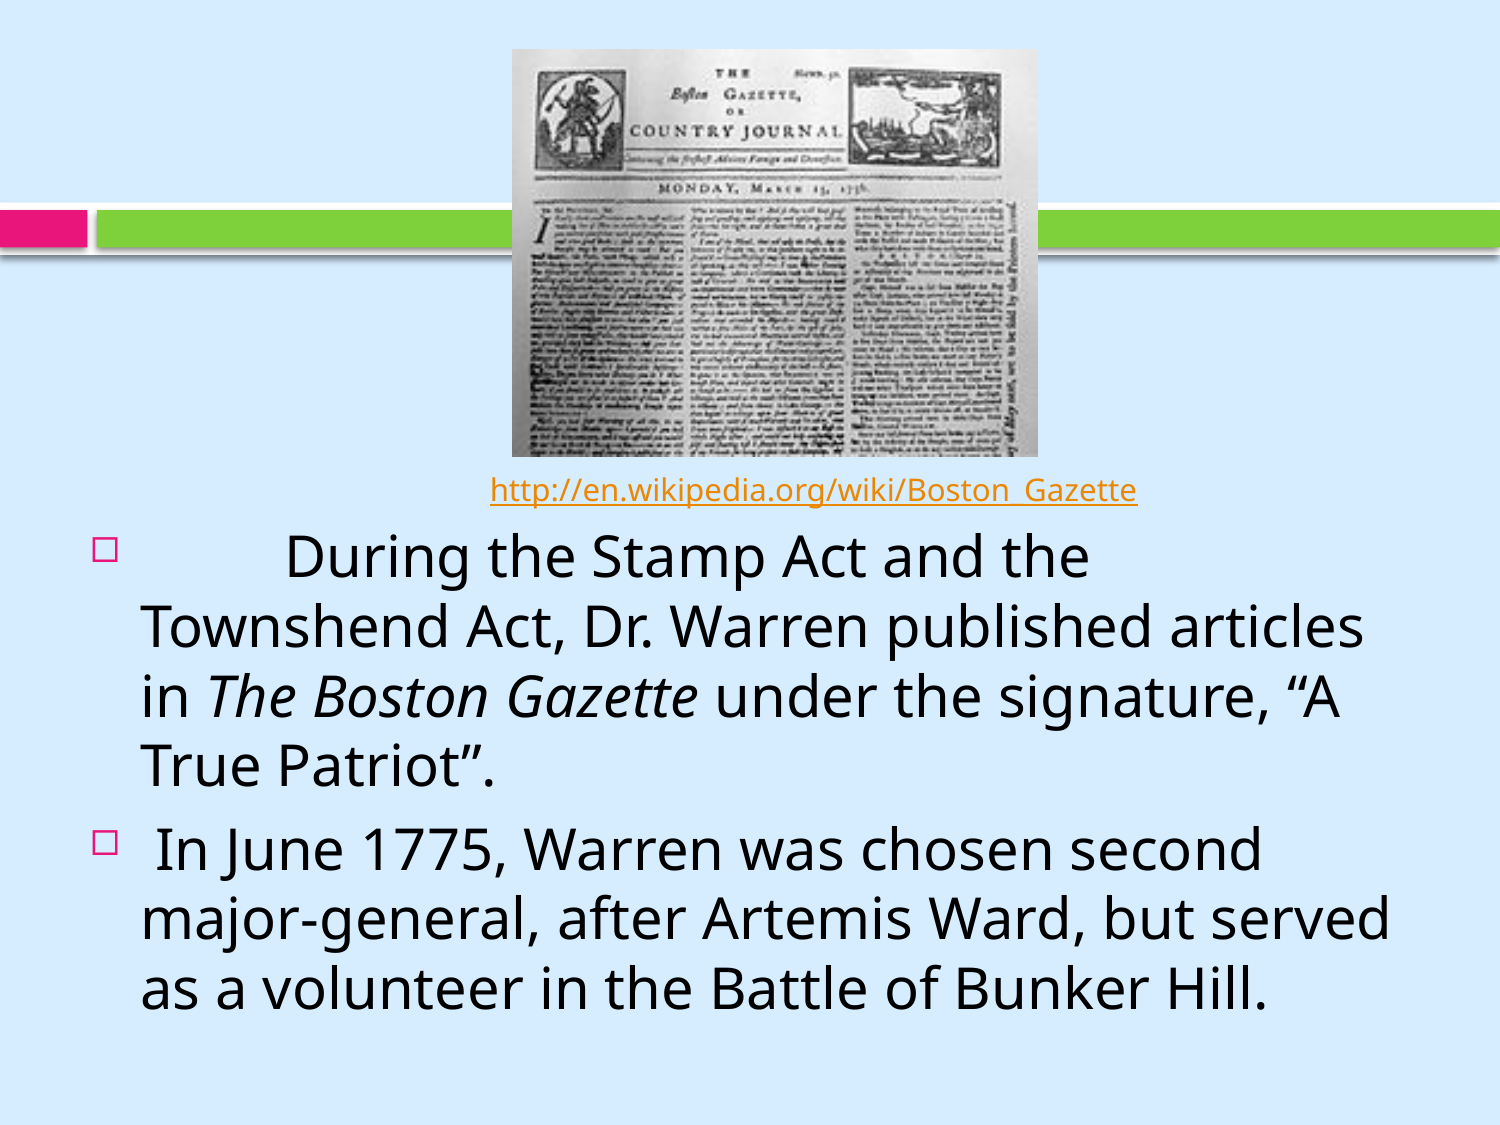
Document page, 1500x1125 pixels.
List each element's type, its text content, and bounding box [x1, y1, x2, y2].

picture [512, 49, 1038, 458]
text_box http://en.wikipedia.org/wiki/Boston_Gazette [474, 462, 1200, 520]
list During the Stamp Act and the Townshend Act, Dr. Warren published articles in The Boston Gazette under the signature, “A True Patriot”. In June 1775, Warren was chosen second major-general, after Artemis Ward, but served as a volunteer in the Battle of Bunker Hill. [75, 512, 1425, 1093]
